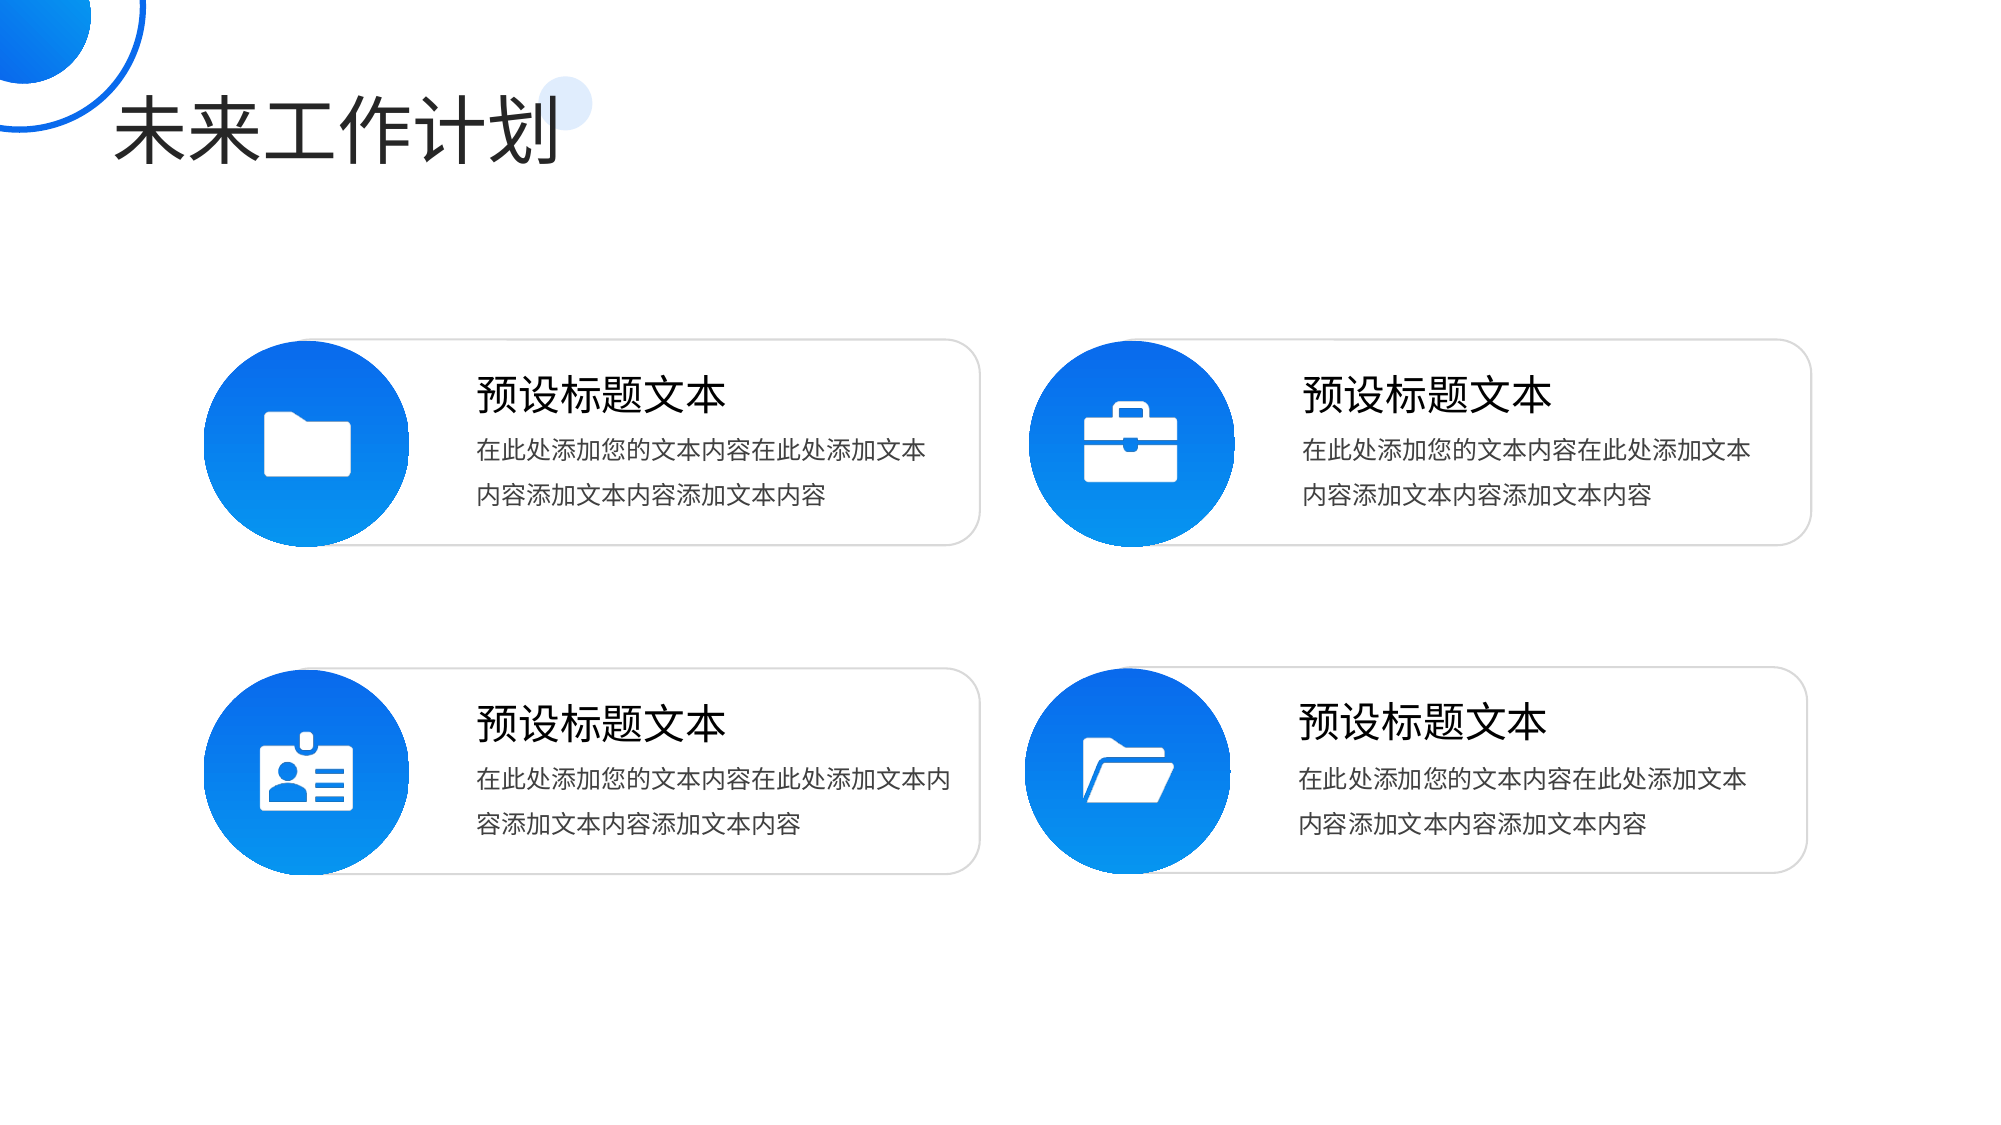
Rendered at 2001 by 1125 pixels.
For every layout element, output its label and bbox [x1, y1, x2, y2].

text_box [203, 339, 1812, 876]
